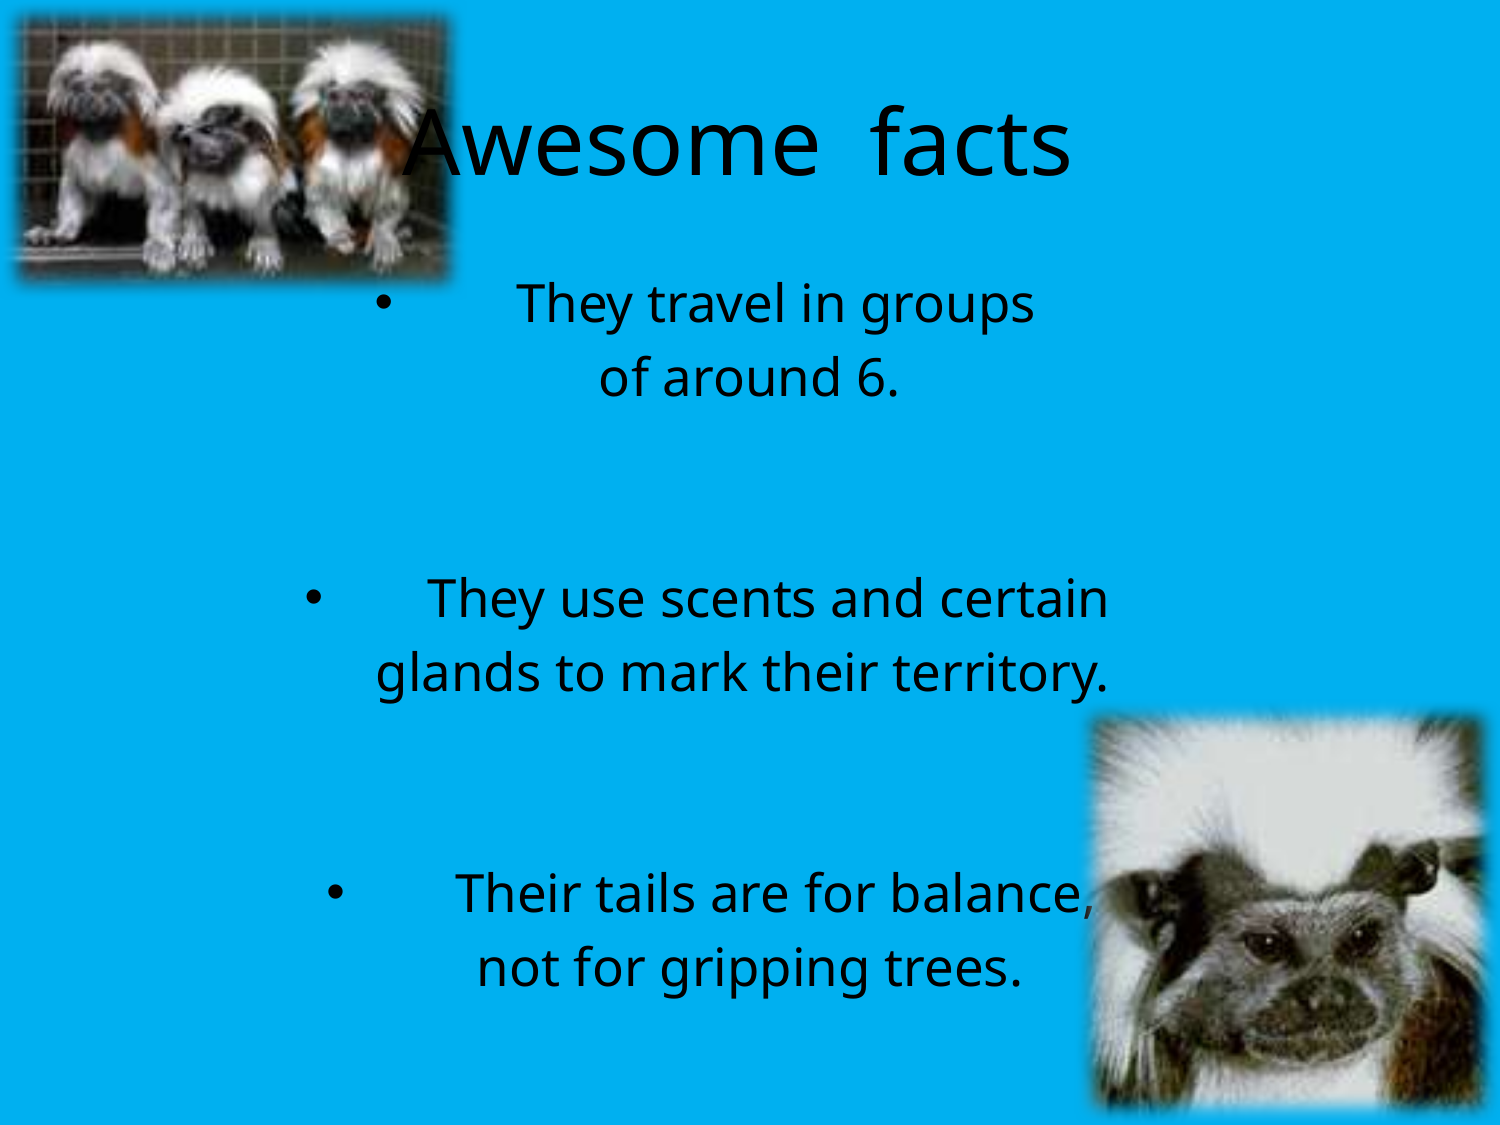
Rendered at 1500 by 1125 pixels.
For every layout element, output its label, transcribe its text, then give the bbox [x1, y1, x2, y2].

list They travel in groups of around 6. They use scents and certain glands to mark their territory. Their tails are for balance, not for gripping trees. [75, 262, 1425, 1005]
picture [11, 12, 458, 287]
title Awesome facts [471, 45, 1425, 233]
picture [1083, 708, 1492, 1117]
picture [378, 296, 389, 301]
